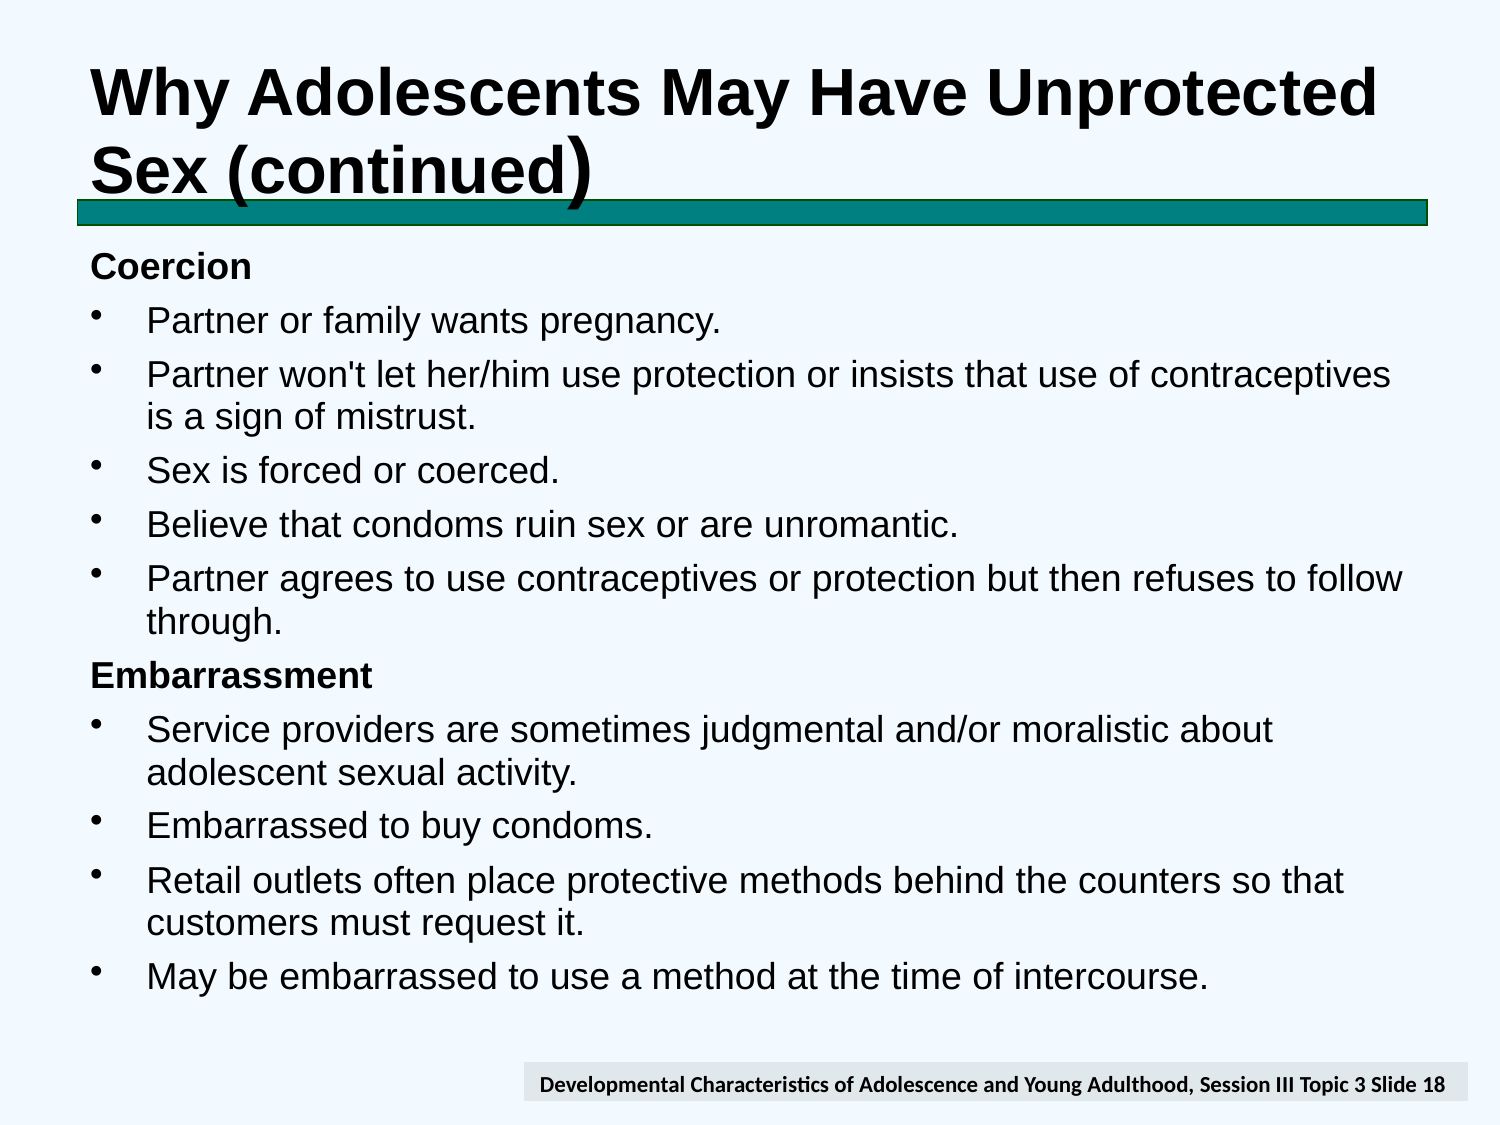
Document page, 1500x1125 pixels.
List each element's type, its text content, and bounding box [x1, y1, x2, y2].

text_box Developmental Characteristics of Adolescence and Young Adulthood, Session III Topic 3 Slide 18 [524, 1062, 1467, 1100]
title Why Adolescents May Have Unprotected Sex (continued) [75, 41, 1425, 229]
list Coercion Partner or family wants pregnancy. Partner won't let her/him use protection or insists that use of contraceptives is a sign of mistrust. Sex is forced or coerced. Believe that condoms ruin sex or are unromantic. Partner agrees to use contraceptives or protection but then refuses to follow through. Embarrassment Service providers are sometimes judgmental and/or moralistic about adolescent sexual activity. Embarrassed to buy condoms. Retail outlets often place protective methods behind the counters so that customers must request it. May be embarrassed to use a method at the time of intercourse. [75, 237, 1425, 1005]
